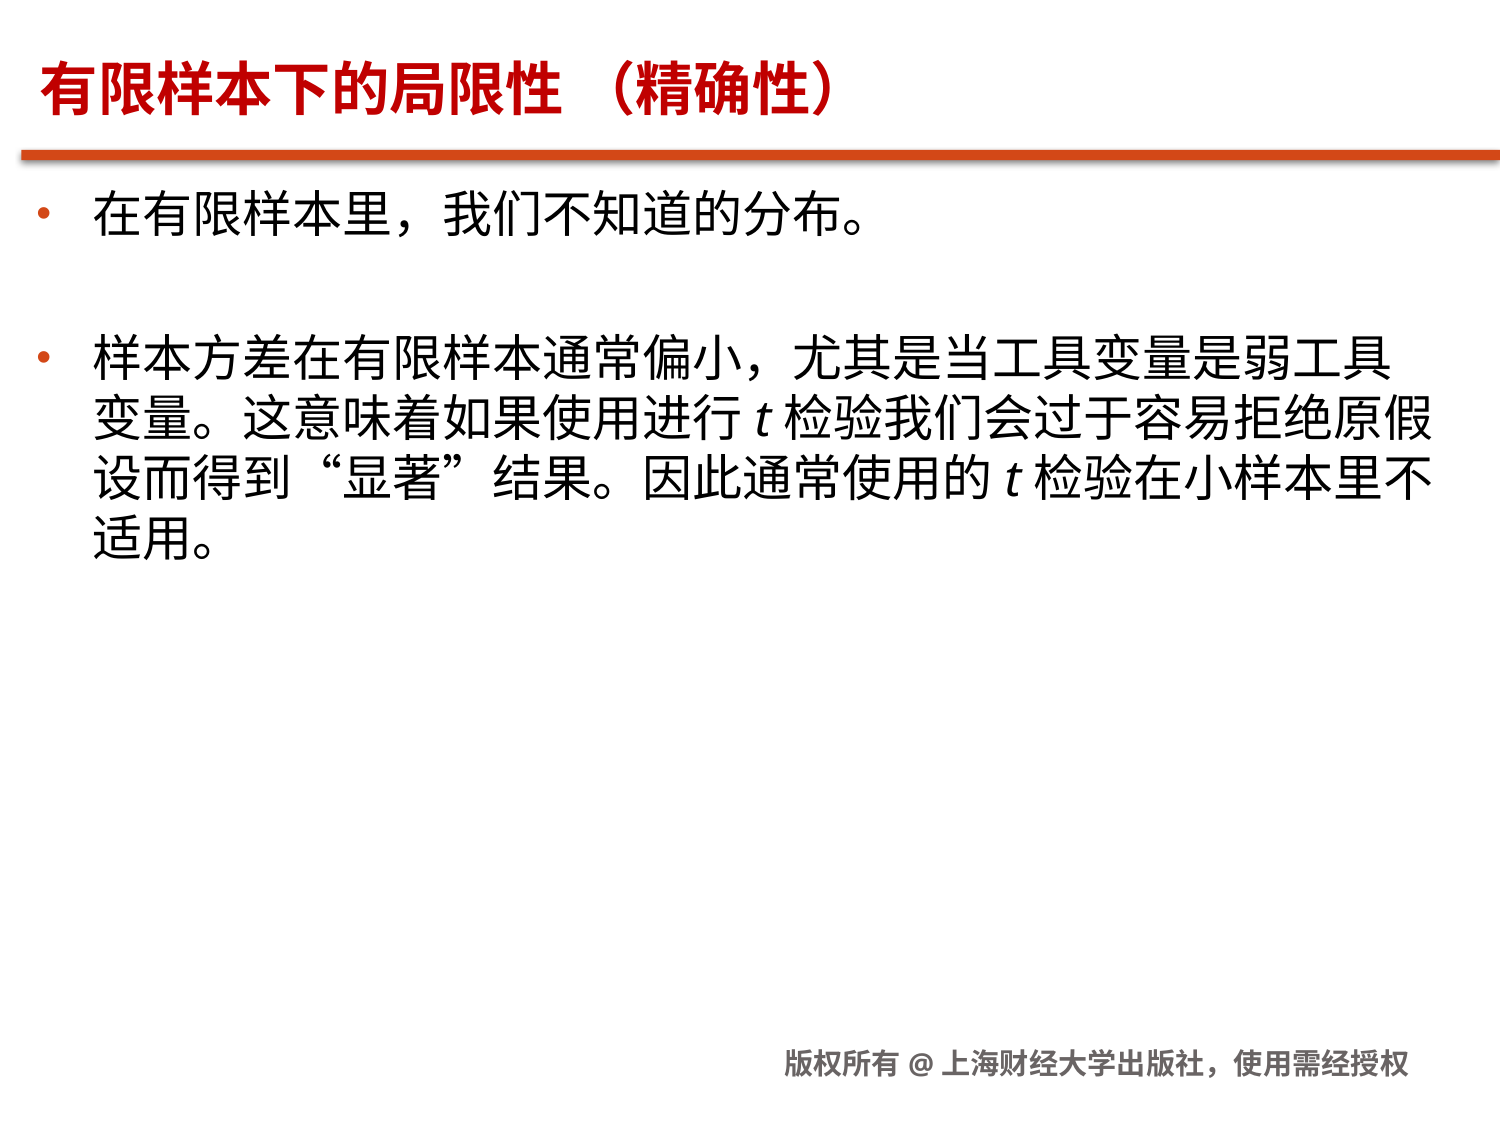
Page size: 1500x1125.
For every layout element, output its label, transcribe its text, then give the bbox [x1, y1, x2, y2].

title 有限样本下的局限性 （精确性） [24, 50, 1450, 138]
footer 版权所有@上海财经大学出版社，使用需经授权 [690, 1025, 1500, 1100]
